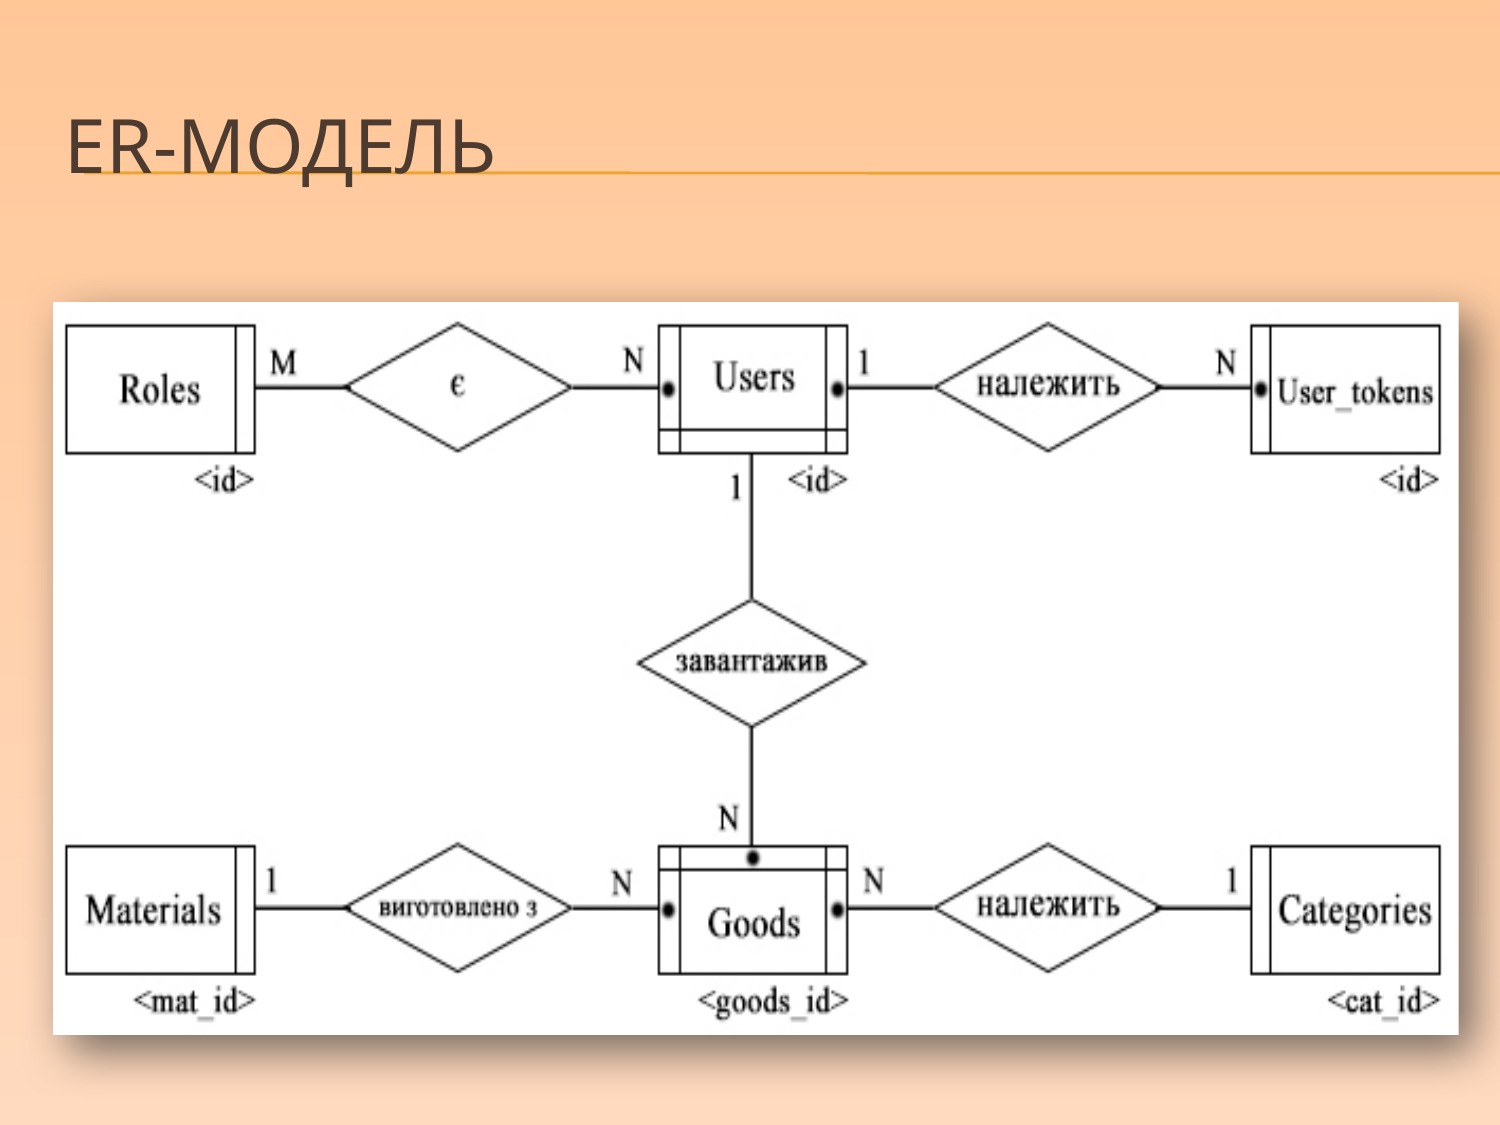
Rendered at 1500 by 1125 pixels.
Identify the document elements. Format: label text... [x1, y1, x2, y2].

title ER-модель [50, 75, 1475, 213]
picture [52, 302, 1460, 1036]
